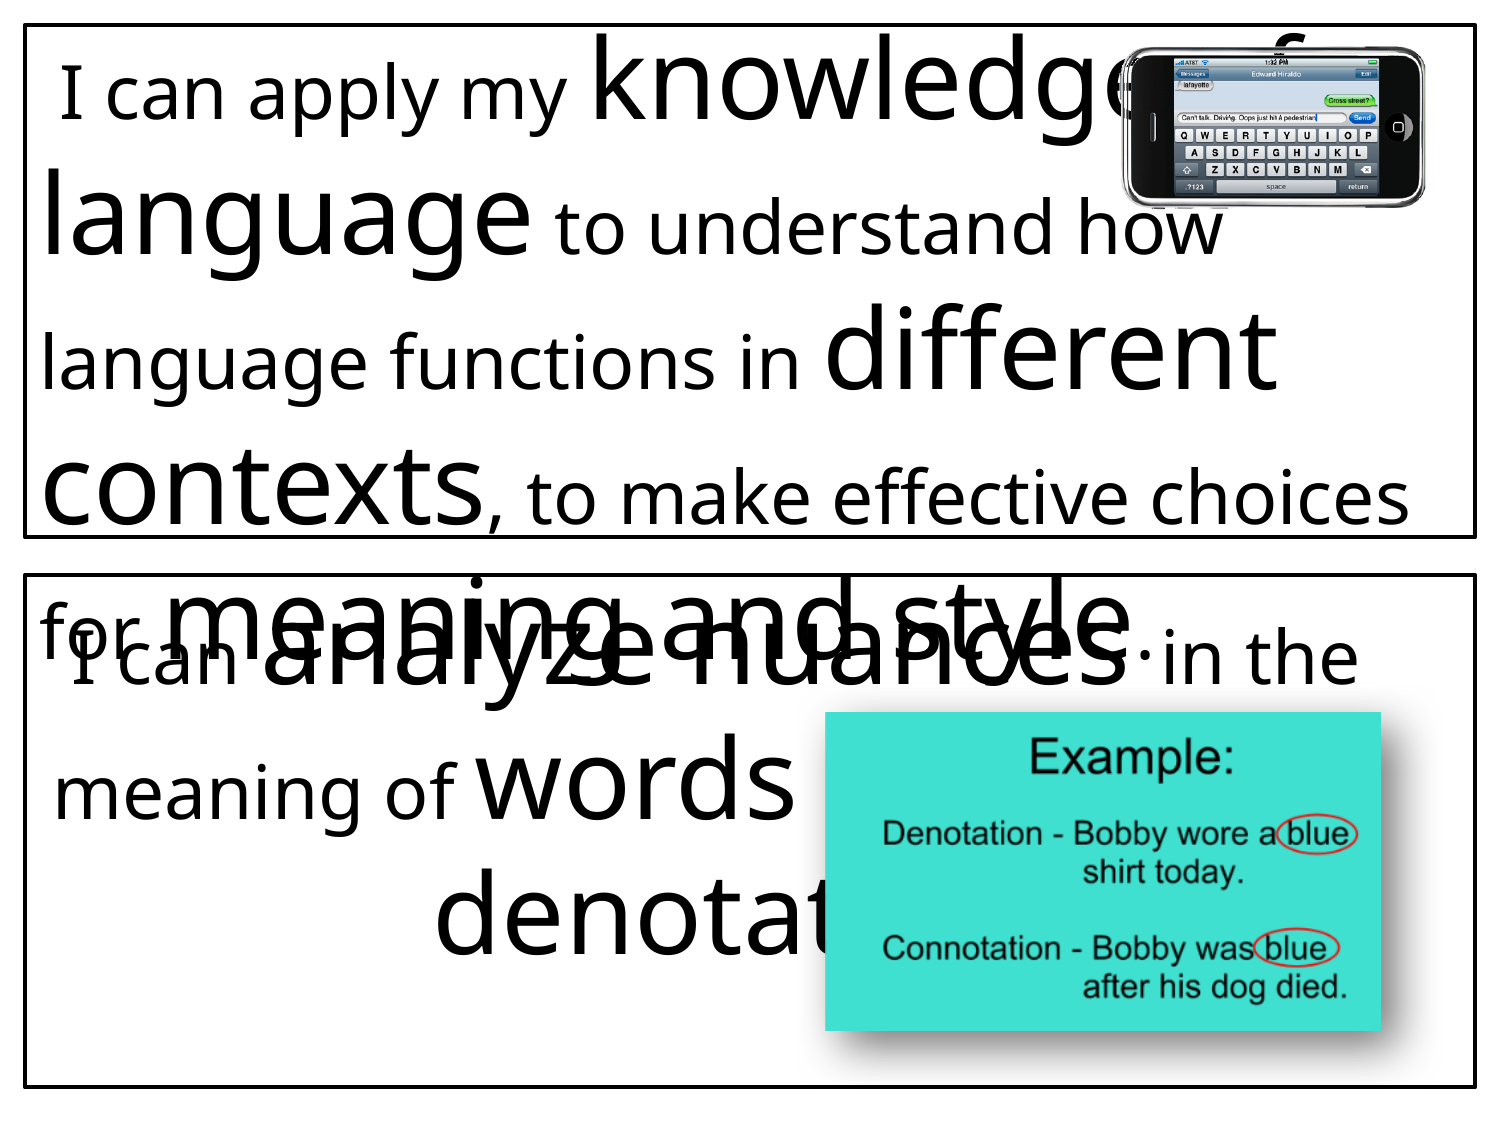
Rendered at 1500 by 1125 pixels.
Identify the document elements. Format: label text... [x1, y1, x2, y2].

text_box [23, 573, 1477, 1089]
picture [824, 712, 1382, 1031]
text_box [1450, 23, 1477, 539]
text_box I can apply my knowledge of language to understand how language functions in different contexts, to make effective choices for meaning and style. [24, 0, 1450, 690]
text_box I can analyze nuances in the meaning of words with similar denotations. [37, 564, 1463, 985]
picture [1099, 24, 1451, 238]
